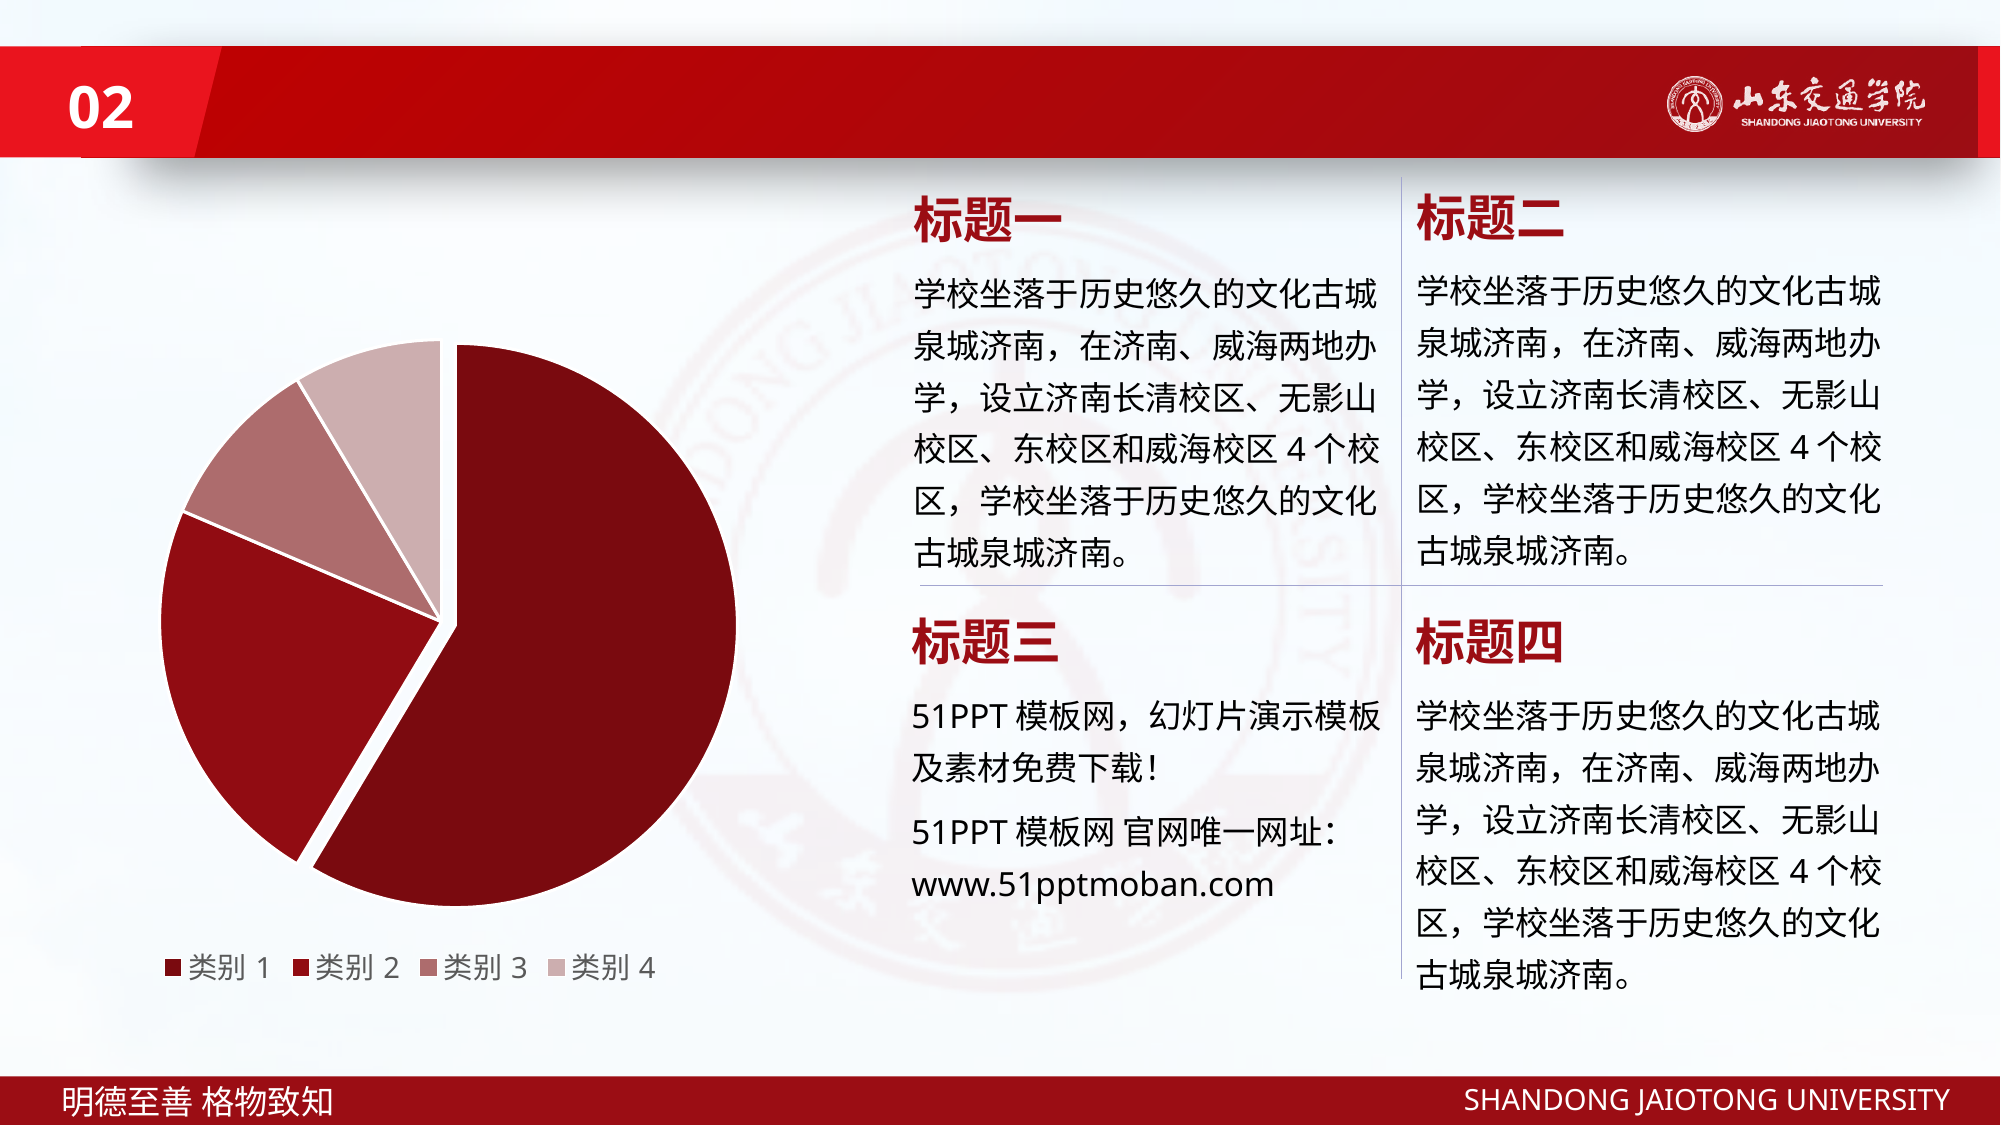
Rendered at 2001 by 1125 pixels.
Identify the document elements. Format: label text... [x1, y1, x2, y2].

text_box 标题一 学校坐落于历史悠久的文化古城泉城济南，在济南、威海两地办学，设立济南长清校区、无影山校区、东校区和威海校区4个校区，学校坐落于历史悠久的文化古城泉城济南。 [898, 163, 1401, 580]
text_box 标题三 51PPT模板网，幻灯片演示模板及素材免费下载！ 51PPT模板网 官网唯一网址：www.51pptmoban.com [896, 585, 1400, 911]
text_box 标题四 学校坐落于历史悠久的文化古城泉城济南，在济南、威海两地办学，设立济南长清校区、无影山校区、东校区和威海校区4个校区，学校坐落于历史悠久的文化古城泉城济南。 [1401, 585, 1905, 1002]
text_box 标题二 学校坐落于历史悠久的文化古城泉城济南，在济南、威海两地办学，设立济南长清校区、无影山校区、东校区和威海校区4个校区，学校坐落于历史悠久的文化古城泉城济南。 [1401, 160, 1905, 578]
chart [9, 274, 812, 994]
picture [1653, 48, 1938, 158]
list 02 [26, 70, 176, 133]
